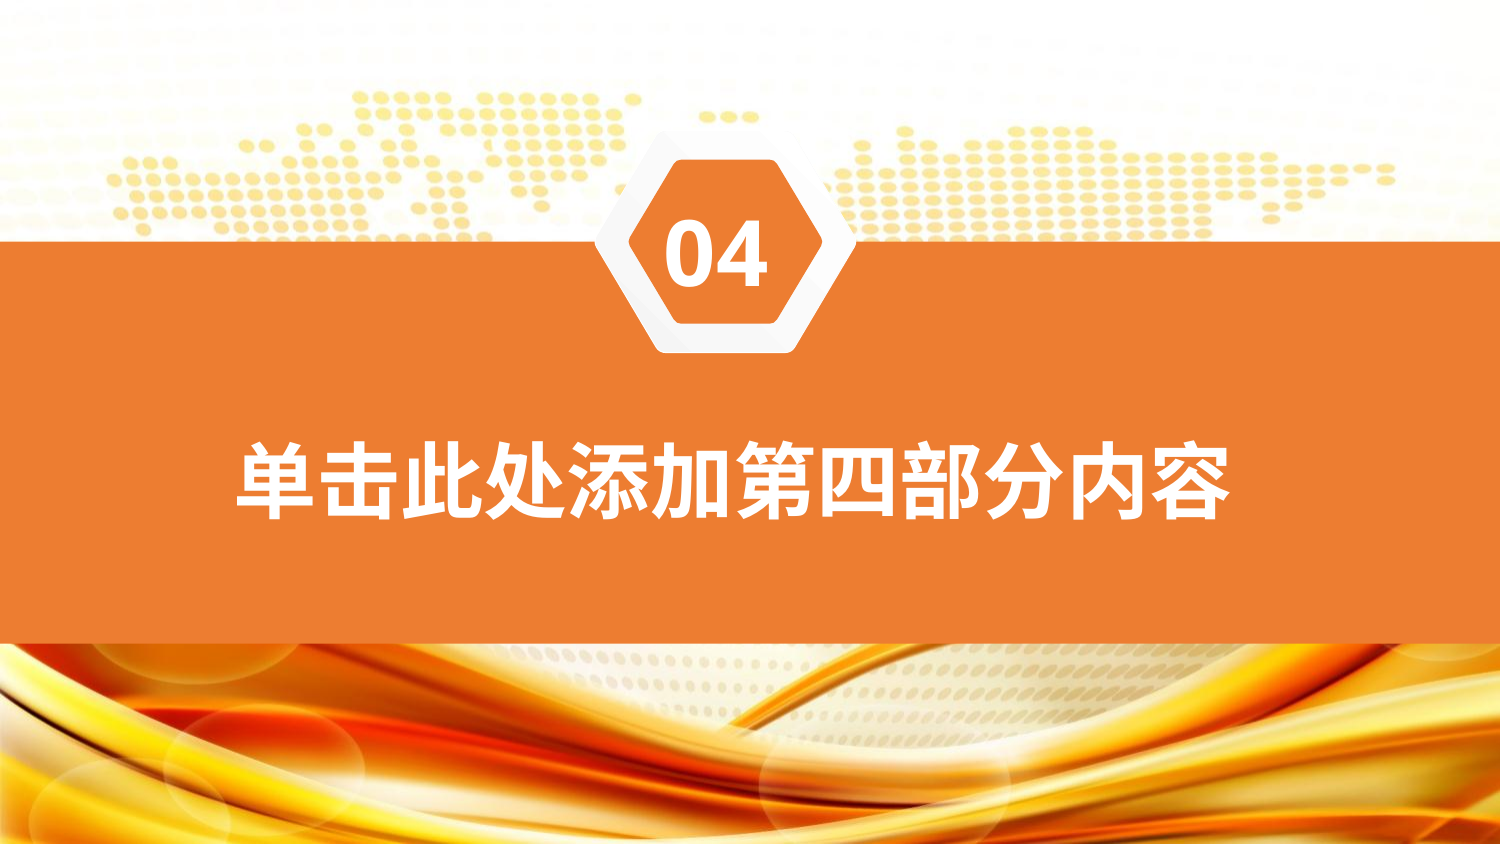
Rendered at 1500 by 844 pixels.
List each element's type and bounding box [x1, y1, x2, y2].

picture [0, 0, 1500, 844]
text_box [593, 130, 857, 354]
